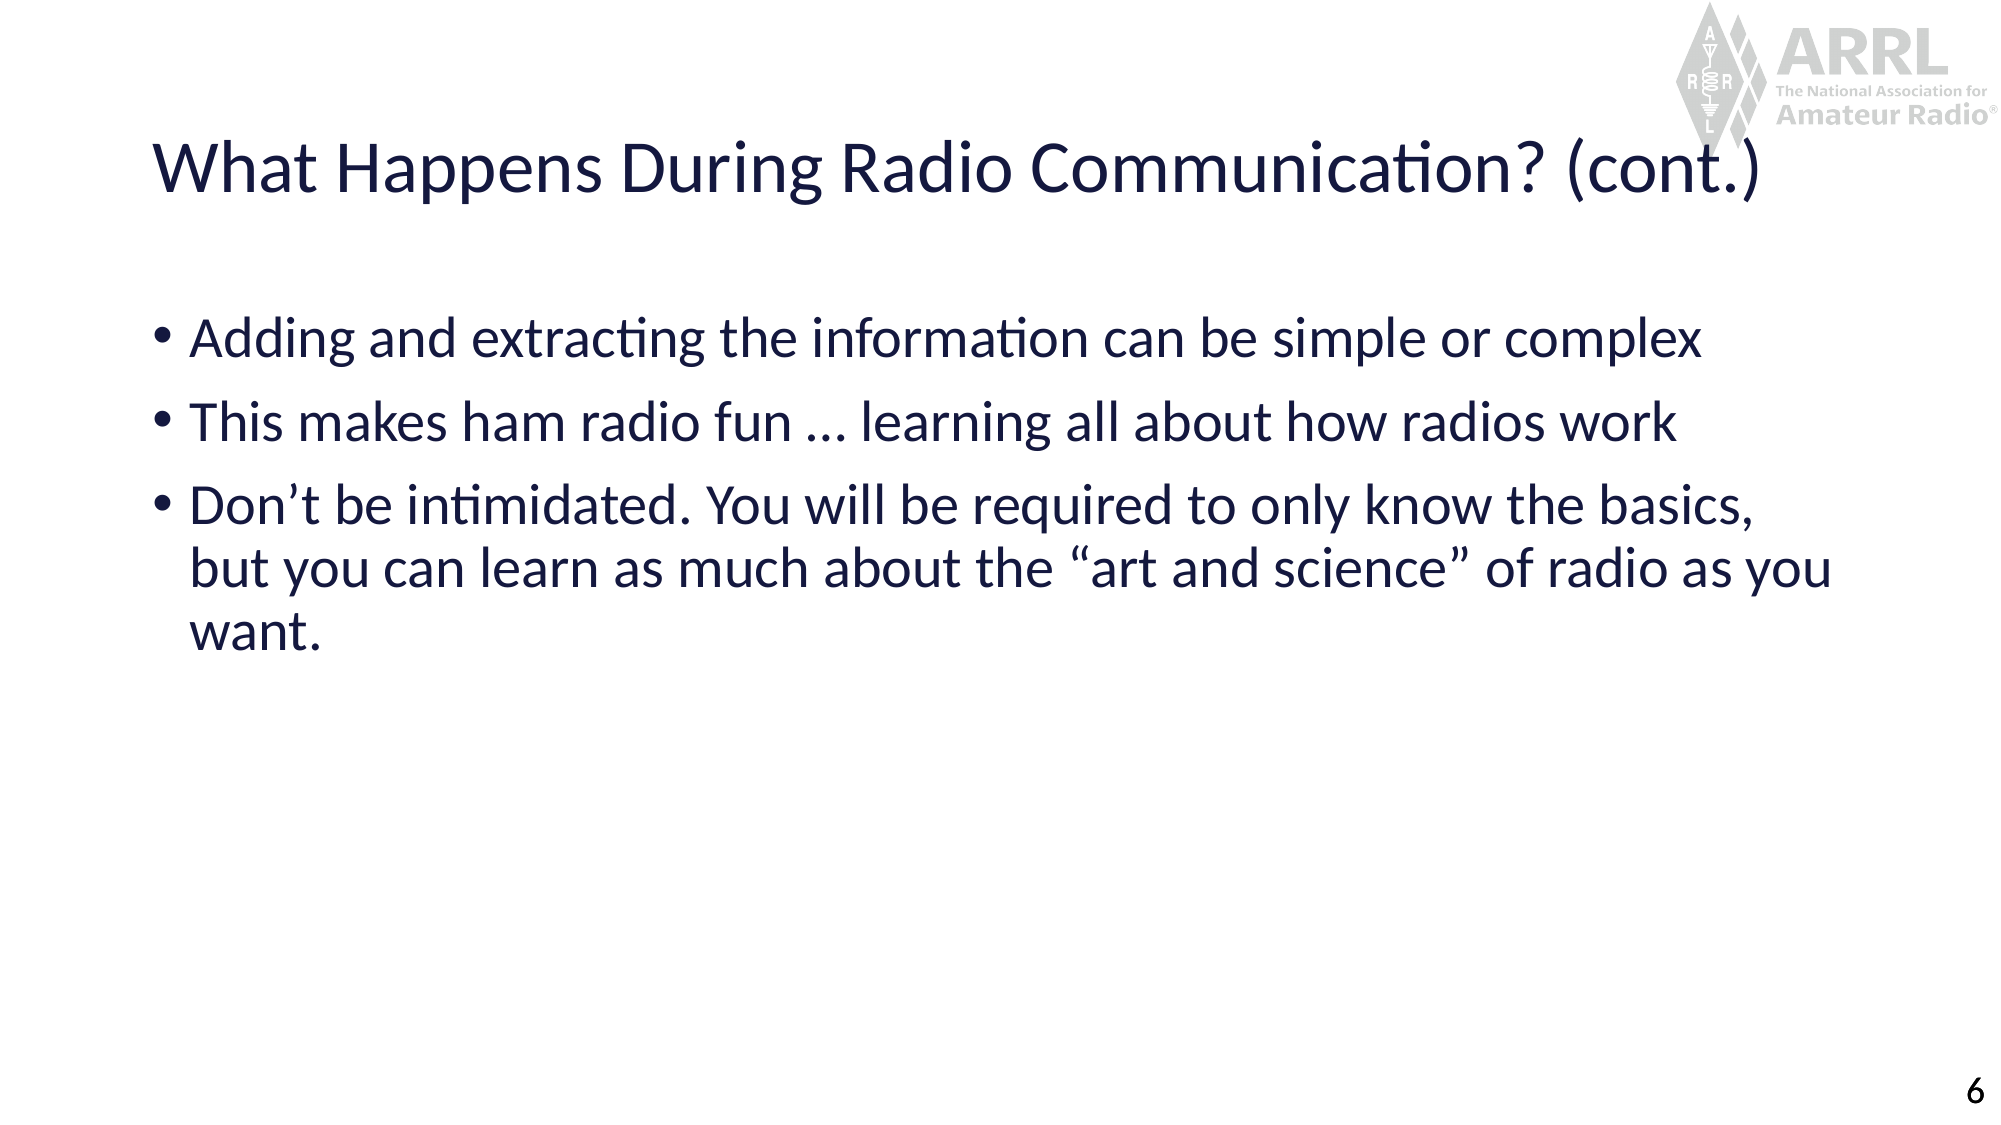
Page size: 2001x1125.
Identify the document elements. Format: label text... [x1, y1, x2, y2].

title What Happens During Radio Communication? (cont.) [137, 59, 1863, 278]
list Adding and extracting the information can be simple or complex This makes ham radio fun … learning all about how radios work Don’t be intimidated. You will be required to only know the basics, but you can learn as much about the “art and science” of radio as you want. [137, 299, 1863, 1014]
picture [1674, 0, 2000, 164]
